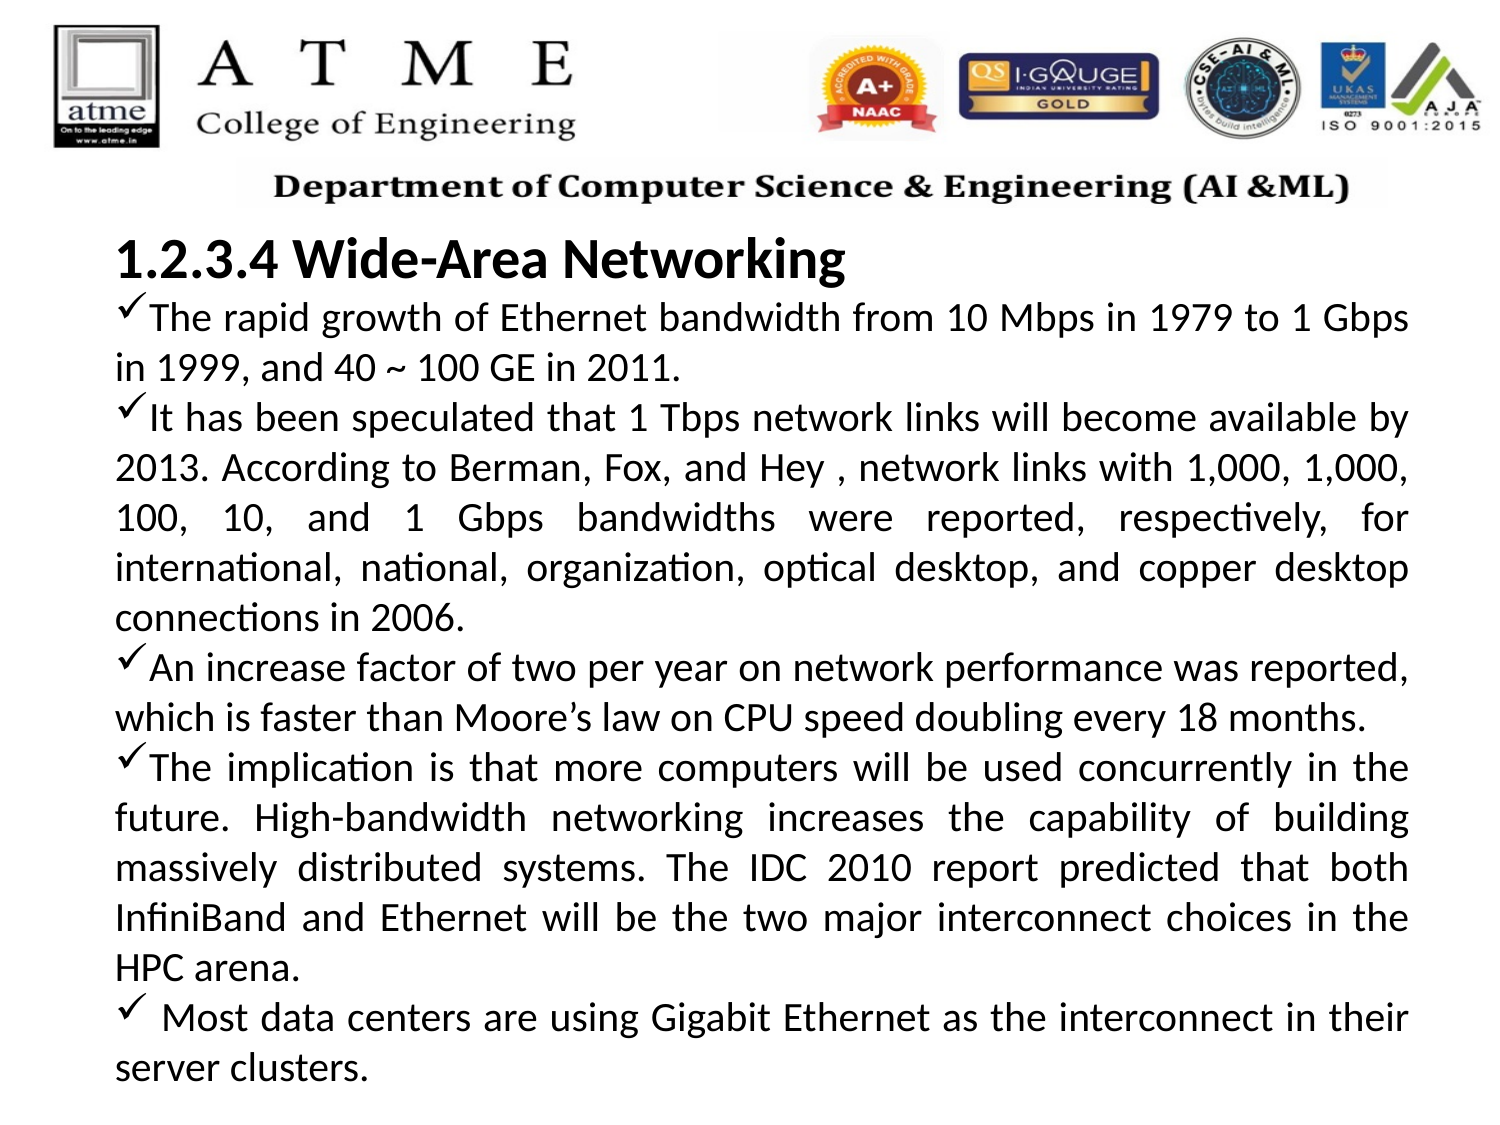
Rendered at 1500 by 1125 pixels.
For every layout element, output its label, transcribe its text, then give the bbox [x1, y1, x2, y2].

picture [24, 0, 1500, 226]
text_box 1.2.3.4 Wide-Area Networking The rapid growth of Ethernet bandwidth from 10 Mbps in 1979 to 1 Gbps in 1999, and 40 ~ 100 GE in 2011. It has been speculated that 1 Tbps network links will become available by 2013. According to Berman, Fox, and Hey , network links with 1,000, 1,000, 100, 10, and 1 Gbps bandwidths were reported, respectively, for international, national, organization, optical desktop, and copper desktop connections in 2006. An increase factor of two per year on network performance was reported, which is faster than Moore’s law on CPU speed doubling every 18 months. The implication is that more computers will be used concurrently in the future. High-bandwidth networking increases the capability of building massively distributed systems. The IDC 2010 report predicted that both InfiniBand and Ethernet will be the two major interconnect choices in the HPC arena. Most data centers are using Gigabit Ethernet as the interconnect in their server clusters. [99, 234, 1425, 1098]
